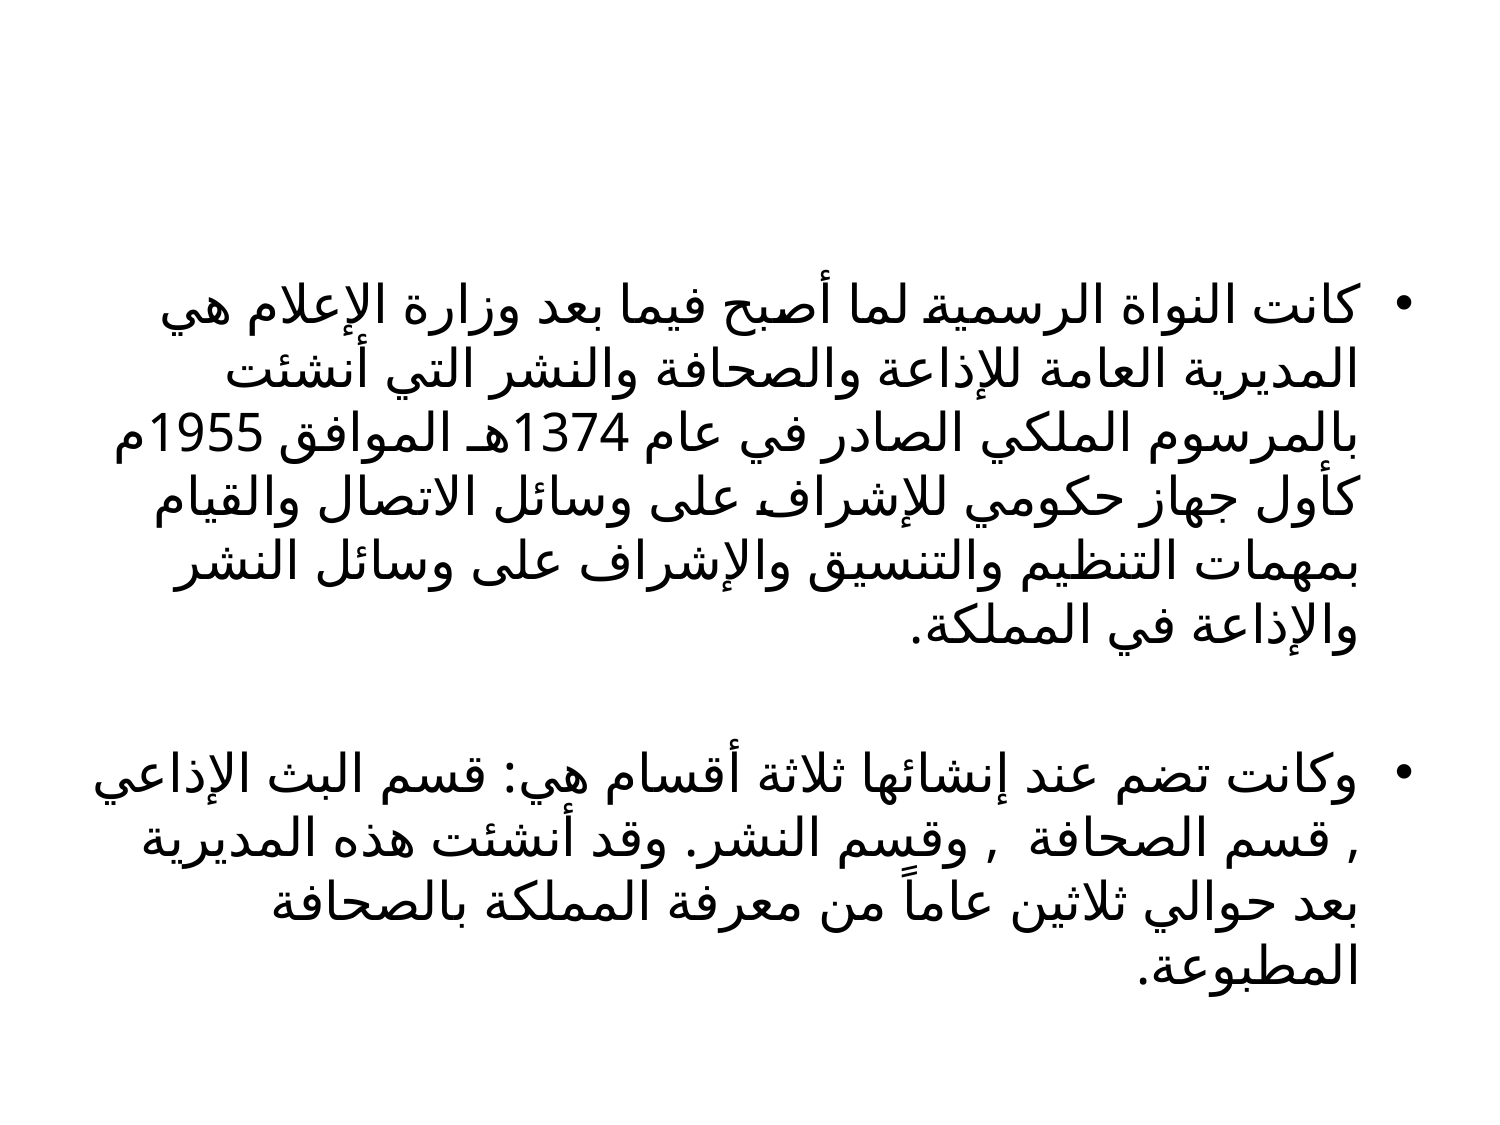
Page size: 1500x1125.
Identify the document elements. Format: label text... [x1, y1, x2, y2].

list كانت النواة الرسمية لما أصبح فيما بعد وزارة الإعلام هي المديرية العامة للإذاعة والصحافة والنشر التي أنشئت بالمرسوم الملكي الصادر في عام 1374هـ الموافق 1955م كأول جهاز حكومي للإشراف على وسائل الاتصال والقيام بمهمات التنظيم والتنسيق والإشراف على وسائل النشر والإذاعة في المملكة. وكانت تضم عند إنشائها ثلاثة أقسام هي: قسم البث الإذاعي , قسم الصحافة , وقسم النشر. وقد أنشئت هذه المديرية بعد حوالي ثلاثين عاماً من معرفة المملكة بالصحافة المطبوعة. [75, 262, 1425, 1005]
